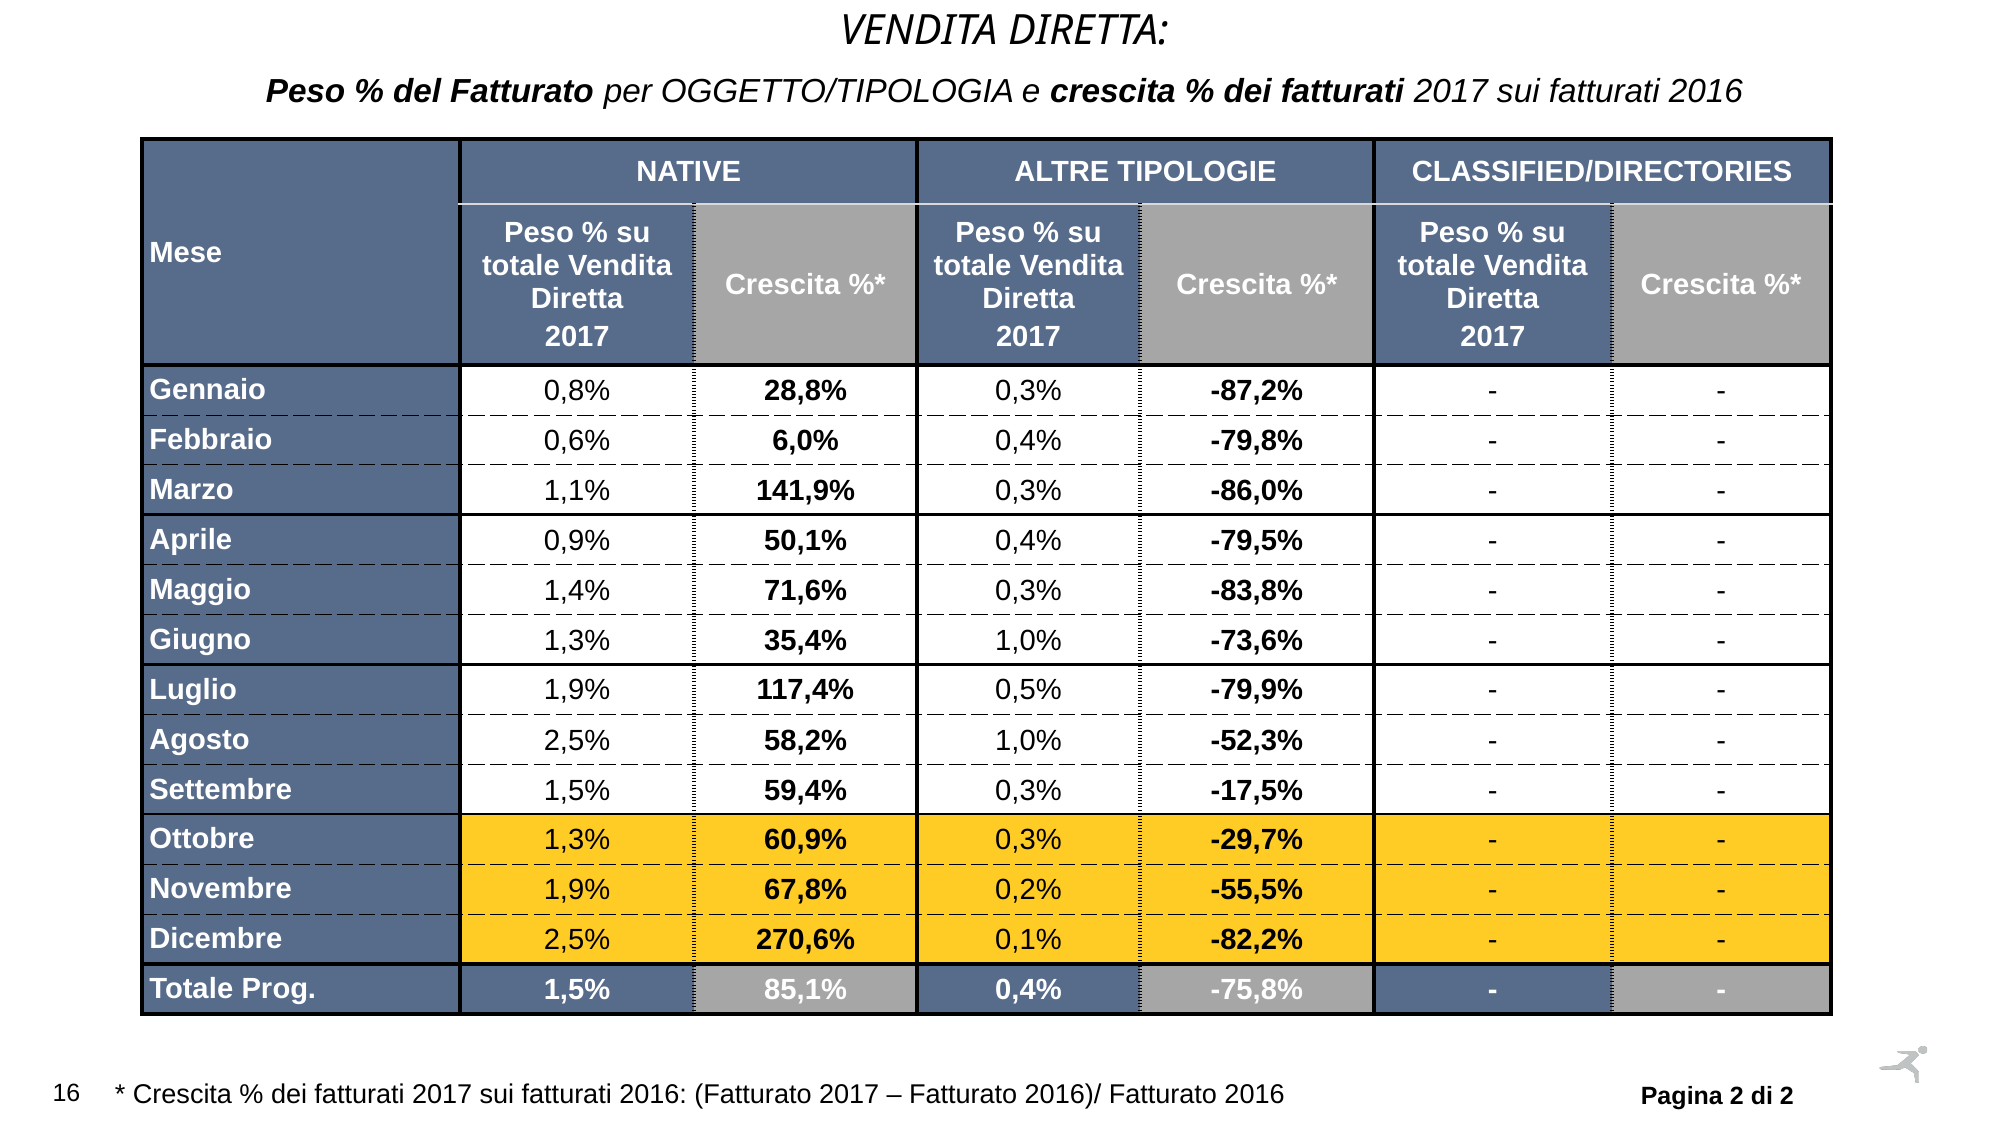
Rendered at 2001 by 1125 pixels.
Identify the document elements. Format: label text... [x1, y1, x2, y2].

table_cell 0,8% [462, 367, 694, 415]
table_cell 67,8% [694, 864, 915, 914]
text_box VENDITA DIRETTA: Peso % del Fatturato per OGGETTO/TIPOLOGIA e crescita % dei fatturati 2017 sui fatturati 2016 [192, 0, 1817, 117]
table_cell - [1376, 415, 1612, 465]
table_cell -79,9% [1140, 666, 1372, 714]
table_header CLASSIFIED/DIRECTORIES [1376, 141, 1829, 203]
table_cell 50,1% [694, 516, 915, 564]
table_cell -87,2% [1140, 367, 1372, 415]
table_cell Dicembre [144, 914, 458, 962]
table_cell Gennaio [144, 367, 458, 415]
table_cell 1,0% [919, 714, 1140, 764]
table_cell 58,2% [694, 714, 915, 764]
table_cell Aprile [144, 516, 458, 564]
table_cell -73,6% [1140, 614, 1372, 663]
table_cell Agosto [144, 714, 458, 764]
table_cell 28,8% [694, 367, 915, 415]
table_cell - [1612, 516, 1829, 564]
table_cell - [1376, 966, 1612, 1012]
table_cell 2,5% [462, 714, 694, 764]
table_cell 0,2% [919, 864, 1140, 914]
table_cell -83,8% [1140, 564, 1372, 614]
table_header Mese [144, 141, 458, 363]
table_cell -29,7% [1140, 815, 1372, 864]
table_cell Luglio [144, 666, 458, 714]
table_cell Febbraio [144, 415, 458, 465]
table_cell - [1376, 815, 1612, 864]
table_cell Marzo [144, 465, 458, 513]
table_cell 35,4% [694, 614, 915, 663]
table_cell - [1376, 714, 1612, 764]
table_cell - [1376, 367, 1612, 415]
table_cell - [1612, 966, 1829, 1012]
table_cell 0,4% [919, 415, 1140, 465]
table_header NATIVE [462, 141, 915, 203]
table_cell 59,4% [694, 764, 915, 813]
table_cell 0,4% [919, 966, 1140, 1012]
table_cell -79,5% [1140, 516, 1372, 564]
table_cell 0,5% [919, 666, 1140, 714]
table_cell Crescita %* [694, 205, 915, 363]
table_cell 1,9% [462, 864, 694, 914]
table_cell - [1612, 465, 1829, 513]
table_cell Maggio [144, 564, 458, 614]
table_cell 1,5% [462, 966, 694, 1012]
table_cell 6,0% [694, 415, 915, 465]
table_cell -75,8% [1140, 966, 1372, 1012]
table_cell 85,1% [694, 966, 915, 1012]
table_cell 1,1% [462, 465, 694, 513]
table_cell Peso % su totale Vendita Diretta 2017 [1376, 205, 1612, 363]
table_cell 0,9% [462, 516, 694, 564]
table_cell - [1612, 864, 1829, 914]
table_cell - [1612, 415, 1829, 465]
table_cell Totale Prog. [144, 966, 458, 1012]
table_cell 1,3% [462, 614, 694, 663]
table_cell Giugno [144, 614, 458, 663]
table_cell - [1376, 564, 1612, 614]
table_cell -82,2% [1140, 914, 1372, 962]
table_cell 1,4% [462, 564, 694, 614]
table_cell - [1376, 764, 1612, 813]
table_cell 117,4% [694, 666, 915, 714]
table_cell 1,0% [919, 614, 1140, 663]
table_cell - [1376, 864, 1612, 914]
text_box * Crescita % dei fatturati 2017 sui fatturati 2016: (Fatturato 2017 – Fatturato 2016)/ Fatturato 2016 [100, 1069, 1339, 1117]
table_cell 0,3% [919, 367, 1140, 415]
table_cell 0,3% [919, 564, 1140, 614]
text_box Pagina 2 di 2 [1626, 1072, 1889, 1117]
table_cell - [1612, 914, 1829, 962]
table_cell - [1376, 614, 1612, 663]
table_cell 270,6% [694, 914, 915, 962]
table_cell 60,9% [694, 815, 915, 864]
slide_number 16 [0, 1061, 96, 1122]
table_cell 0,3% [919, 815, 1140, 864]
table_cell - [1612, 764, 1829, 813]
table_cell - [1612, 614, 1829, 663]
table_cell - [1612, 666, 1829, 714]
table_cell - [1376, 465, 1612, 513]
table_cell 0,3% [919, 764, 1140, 813]
table_cell -86,0% [1140, 465, 1372, 513]
table_cell 0,1% [919, 914, 1140, 962]
table_cell - [1612, 367, 1829, 415]
table_cell -79,8% [1140, 415, 1372, 465]
table_cell -55,5% [1140, 864, 1372, 914]
table_cell Peso % su totale Vendita Diretta 2017 [919, 205, 1140, 363]
table_cell 141,9% [694, 465, 915, 513]
table_cell - [1612, 714, 1829, 764]
table_cell 1,9% [462, 666, 694, 714]
table_cell 1,3% [462, 815, 694, 864]
table_cell - [1376, 666, 1612, 714]
table_cell 0,6% [462, 415, 694, 465]
table_cell Crescita %* [1612, 205, 1829, 363]
table_cell - [1612, 564, 1829, 614]
table_cell -52,3% [1140, 714, 1372, 764]
table_cell Novembre [144, 864, 458, 914]
table_cell - [1376, 516, 1612, 564]
table_cell Peso % su totale Vendita Diretta 2017 [462, 205, 694, 363]
table_cell - [1376, 914, 1612, 962]
table_cell 71,6% [694, 564, 915, 614]
table_cell Crescita %* [1140, 205, 1372, 363]
table_cell 2,5% [462, 914, 694, 962]
table_cell 0,3% [919, 465, 1140, 513]
table_cell Ottobre [144, 815, 458, 864]
table_cell Settembre [144, 764, 458, 813]
table_cell 1,5% [462, 764, 694, 813]
table_cell - [1612, 815, 1829, 864]
table_cell 0,4% [919, 516, 1140, 564]
table_cell -17,5% [1140, 764, 1372, 813]
table_header ALTRE TIPOLOGIE [919, 141, 1372, 203]
